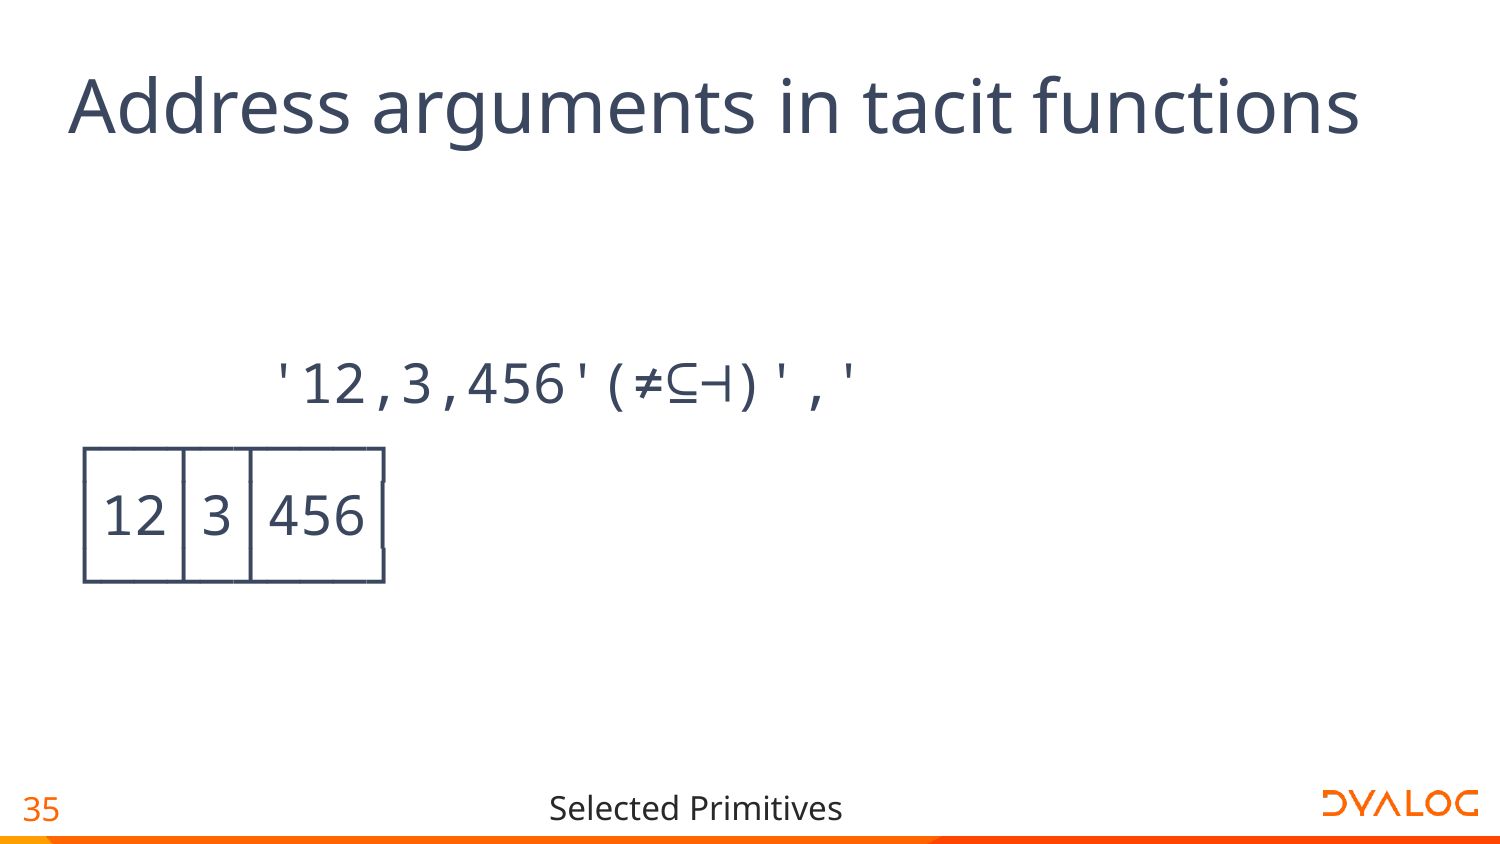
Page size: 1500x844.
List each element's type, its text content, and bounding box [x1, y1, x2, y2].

list '12,3,456'(≠⊆⊣)',' ┌──┬─┬───┐ │12│3│456│ └──┴─┴───┘ [53, 207, 1453, 740]
title Address arguments in tacit functions [53, 43, 1453, 157]
picture [1323, 790, 1478, 816]
picture [0, 836, 1500, 844]
